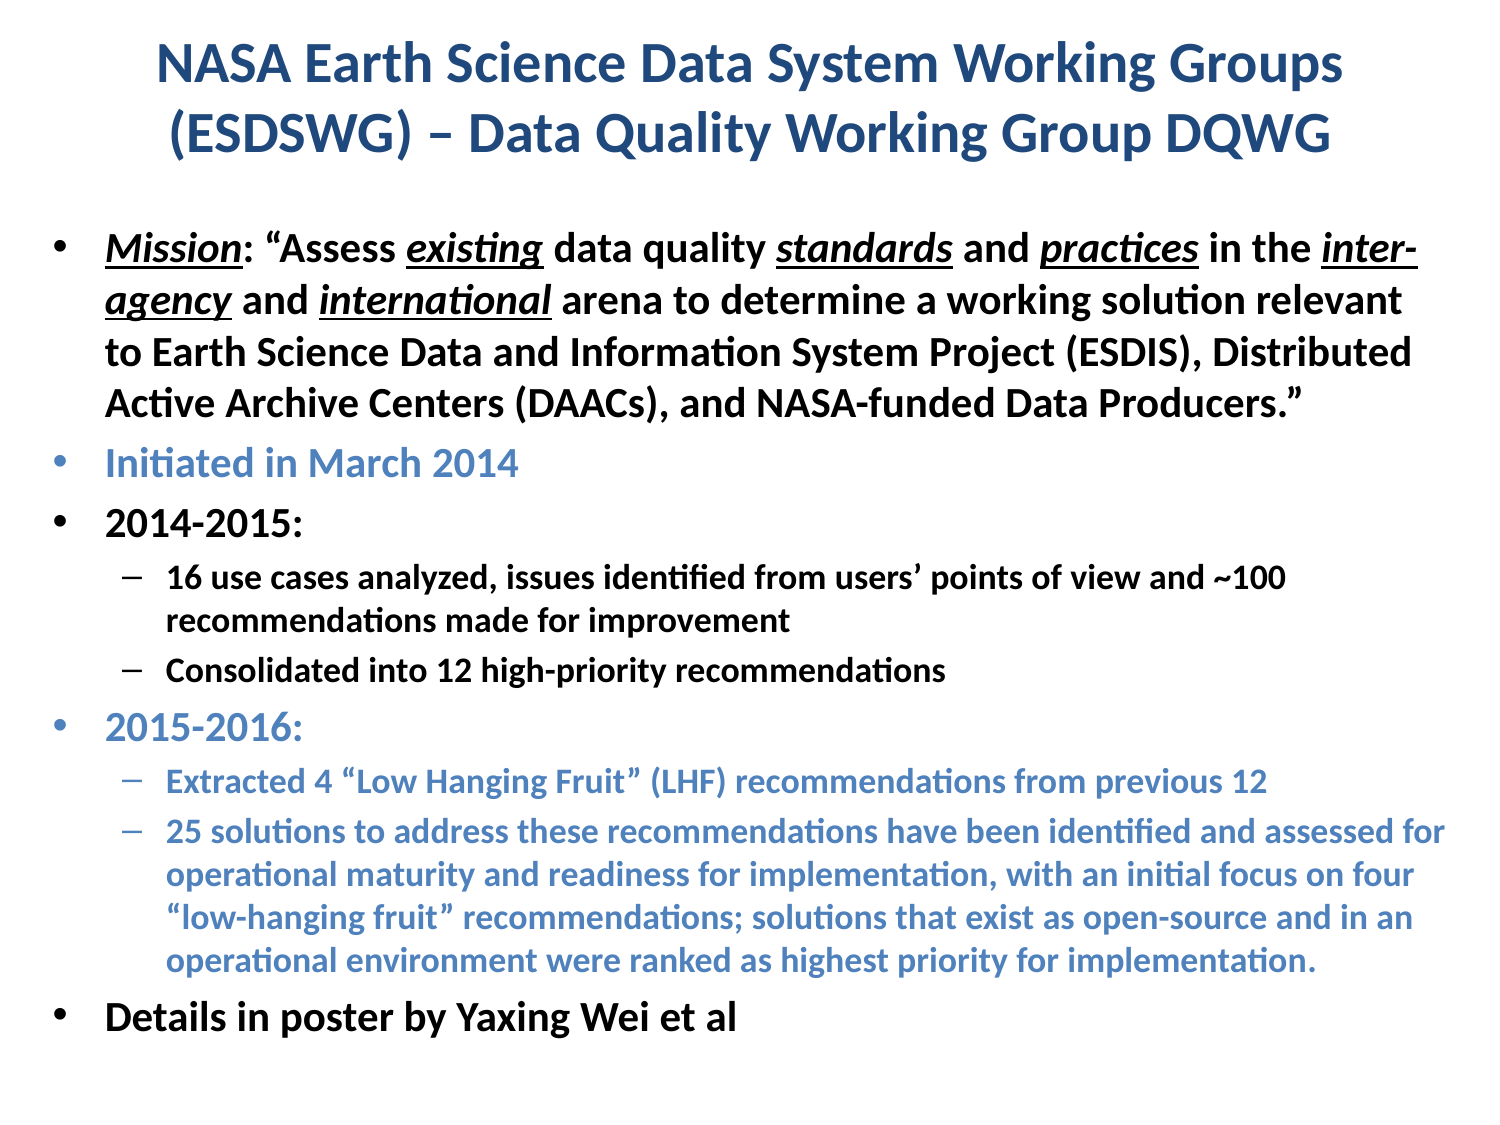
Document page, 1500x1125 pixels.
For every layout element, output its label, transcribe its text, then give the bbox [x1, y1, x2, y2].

list Mission: “Assess existing data quality standards and practices in the inter-agency and international arena to determine a working solution relevant to Earth Science Data and Information System Project (ESDIS), Distributed Active Archive Centers (DAACs), and NASA-funded Data Producers.” Initiated in March 2014 2014-2015: 16 use cases analyzed, issues identified from users’ points of view and ~100 recommendations made for improvement Consolidated into 12 high-priority recommendations 2015-2016: Extracted 4 “Low Hanging Fruit” (LHF) recommendations from previous 12 25 solutions to address these recommendations have been identified and assessed for operational maturity and readiness for implementation, with an initial focus on four “low-hanging fruit” recommendations; solutions that exist as open-source and in an operational environment were ranked as highest priority for implementation. Details in poster by Yaxing Wei et al [37, 212, 1463, 1063]
title NASA Earth Science Data System Working Groups (ESDSWG) – Data Quality Working Group DQWG [75, 24, 1425, 163]
